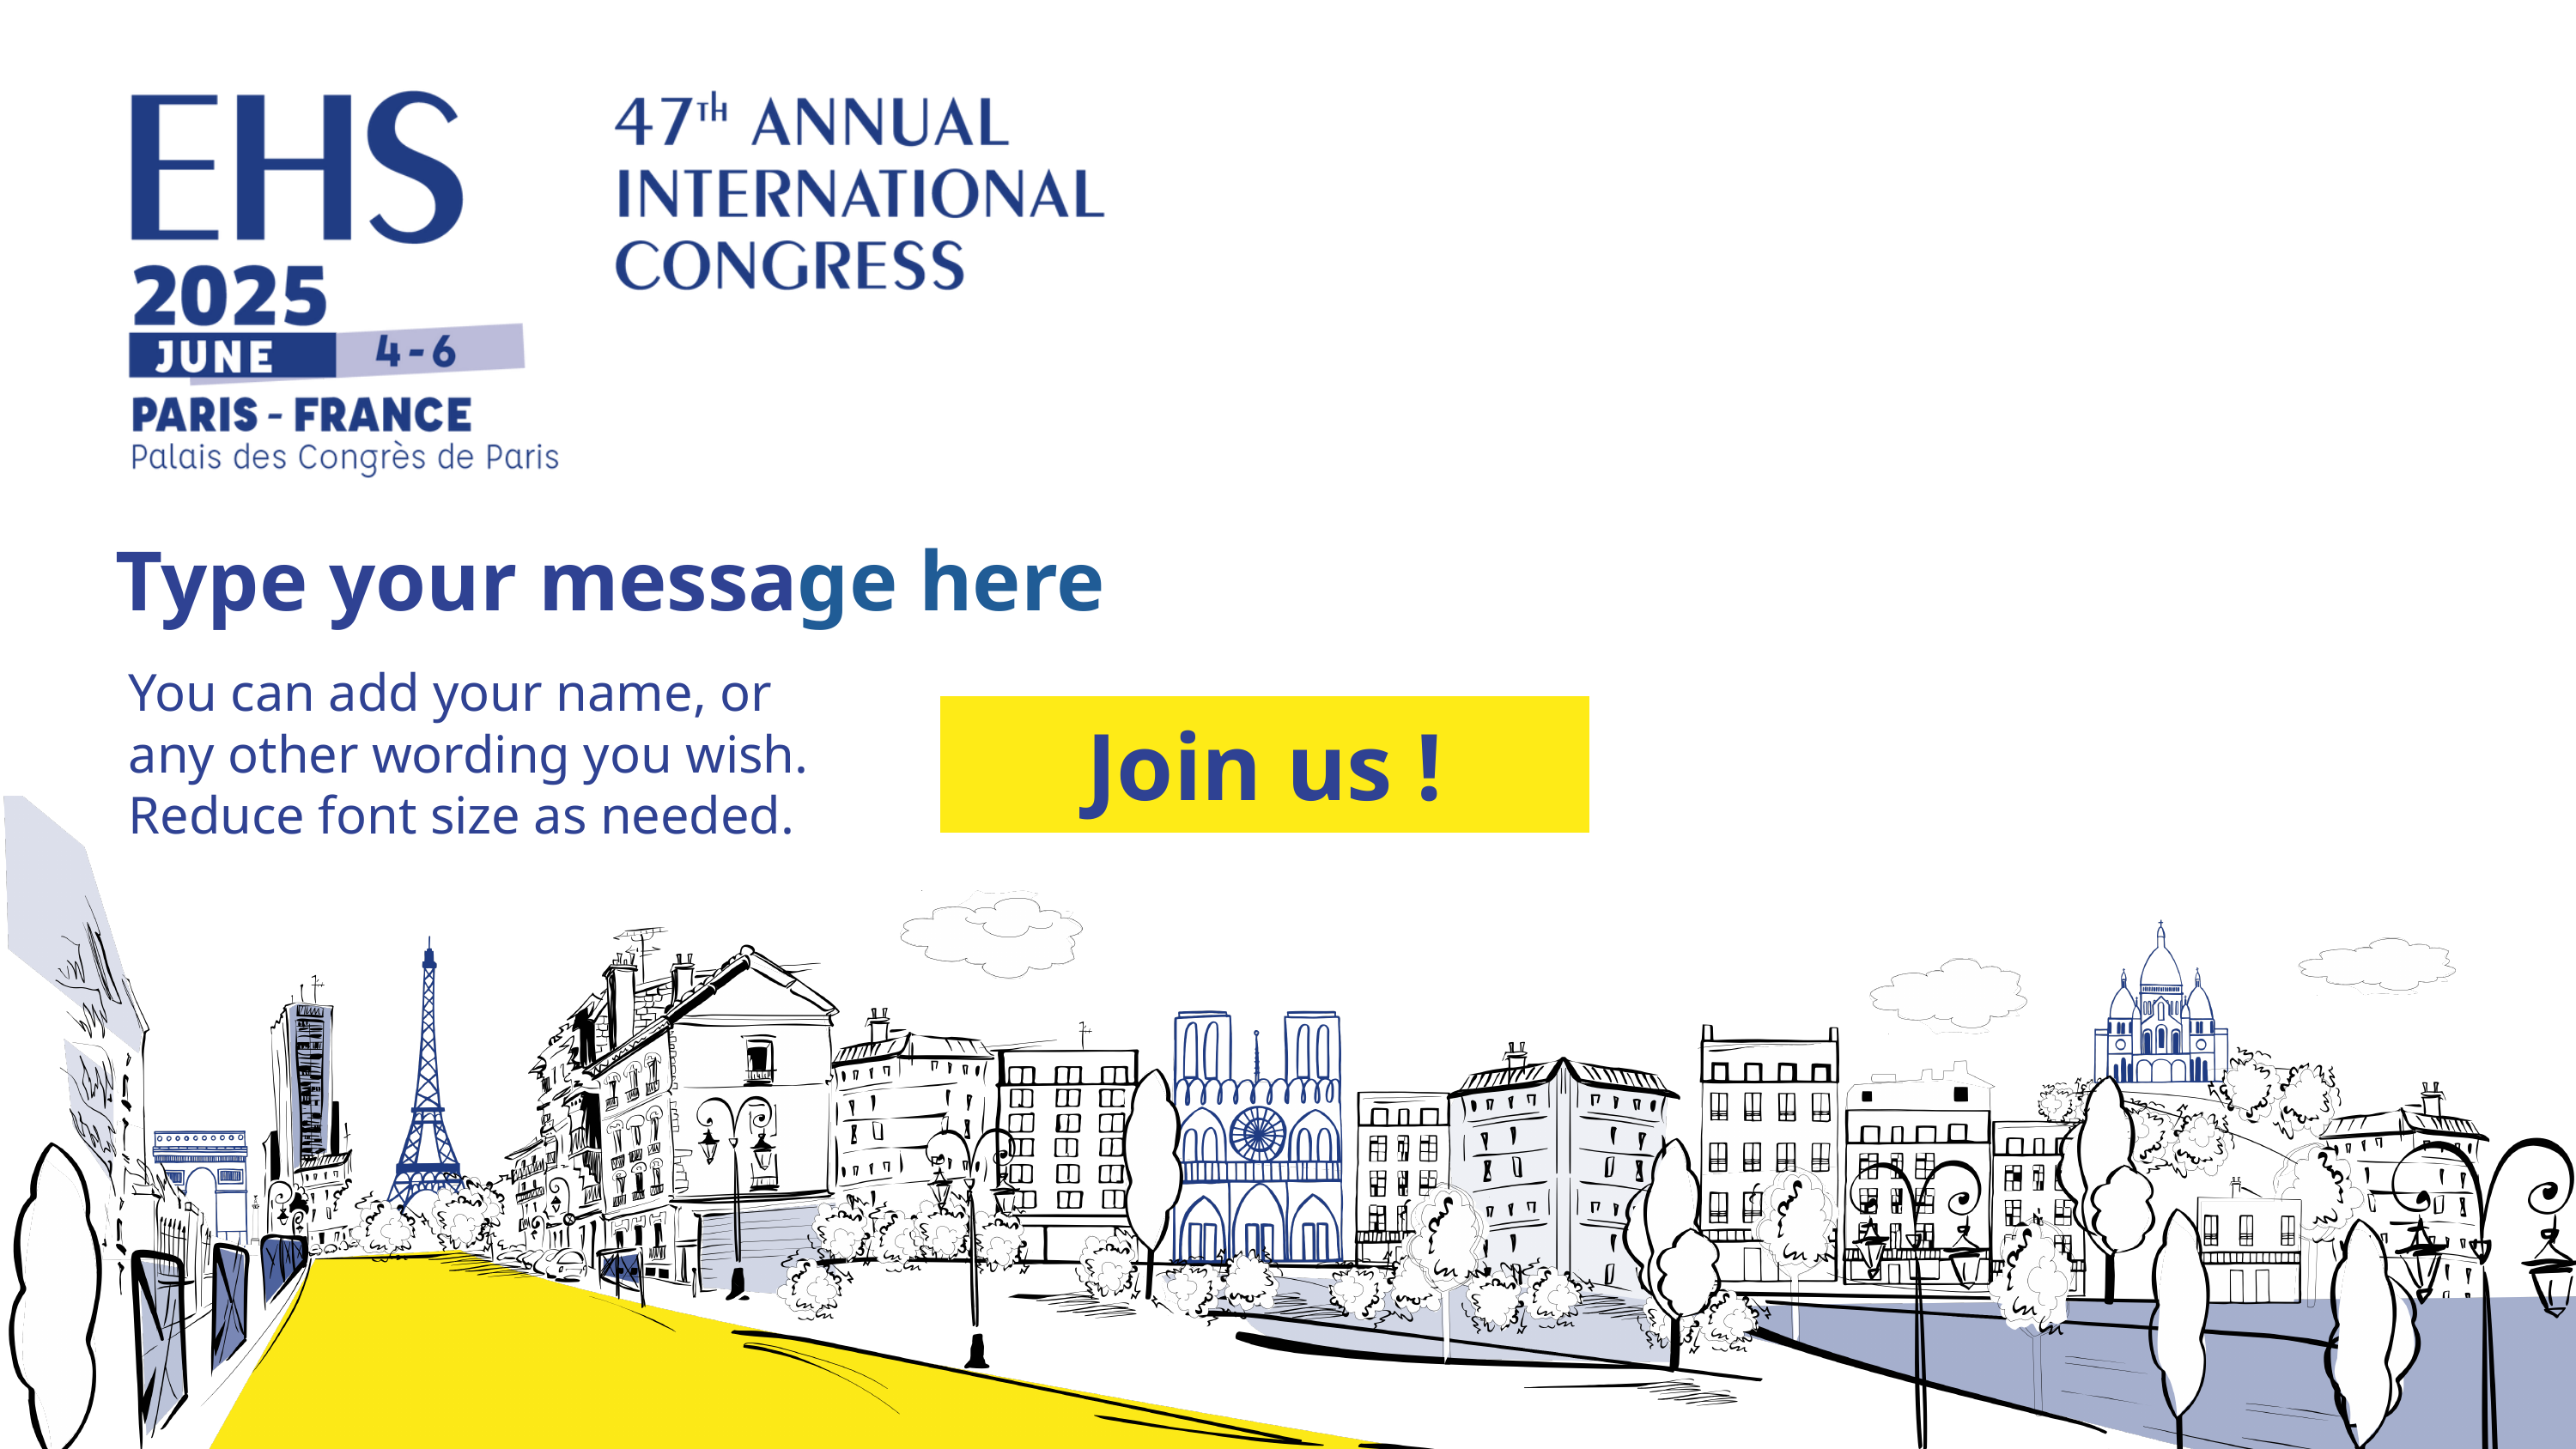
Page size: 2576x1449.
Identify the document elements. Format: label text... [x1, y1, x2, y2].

picture [0, 153, 2576, 1449]
text_box [0, 0, 1235, 796]
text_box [128, 661, 817, 848]
text_box Type your message here [115, 529, 1406, 628]
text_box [940, 696, 1589, 833]
